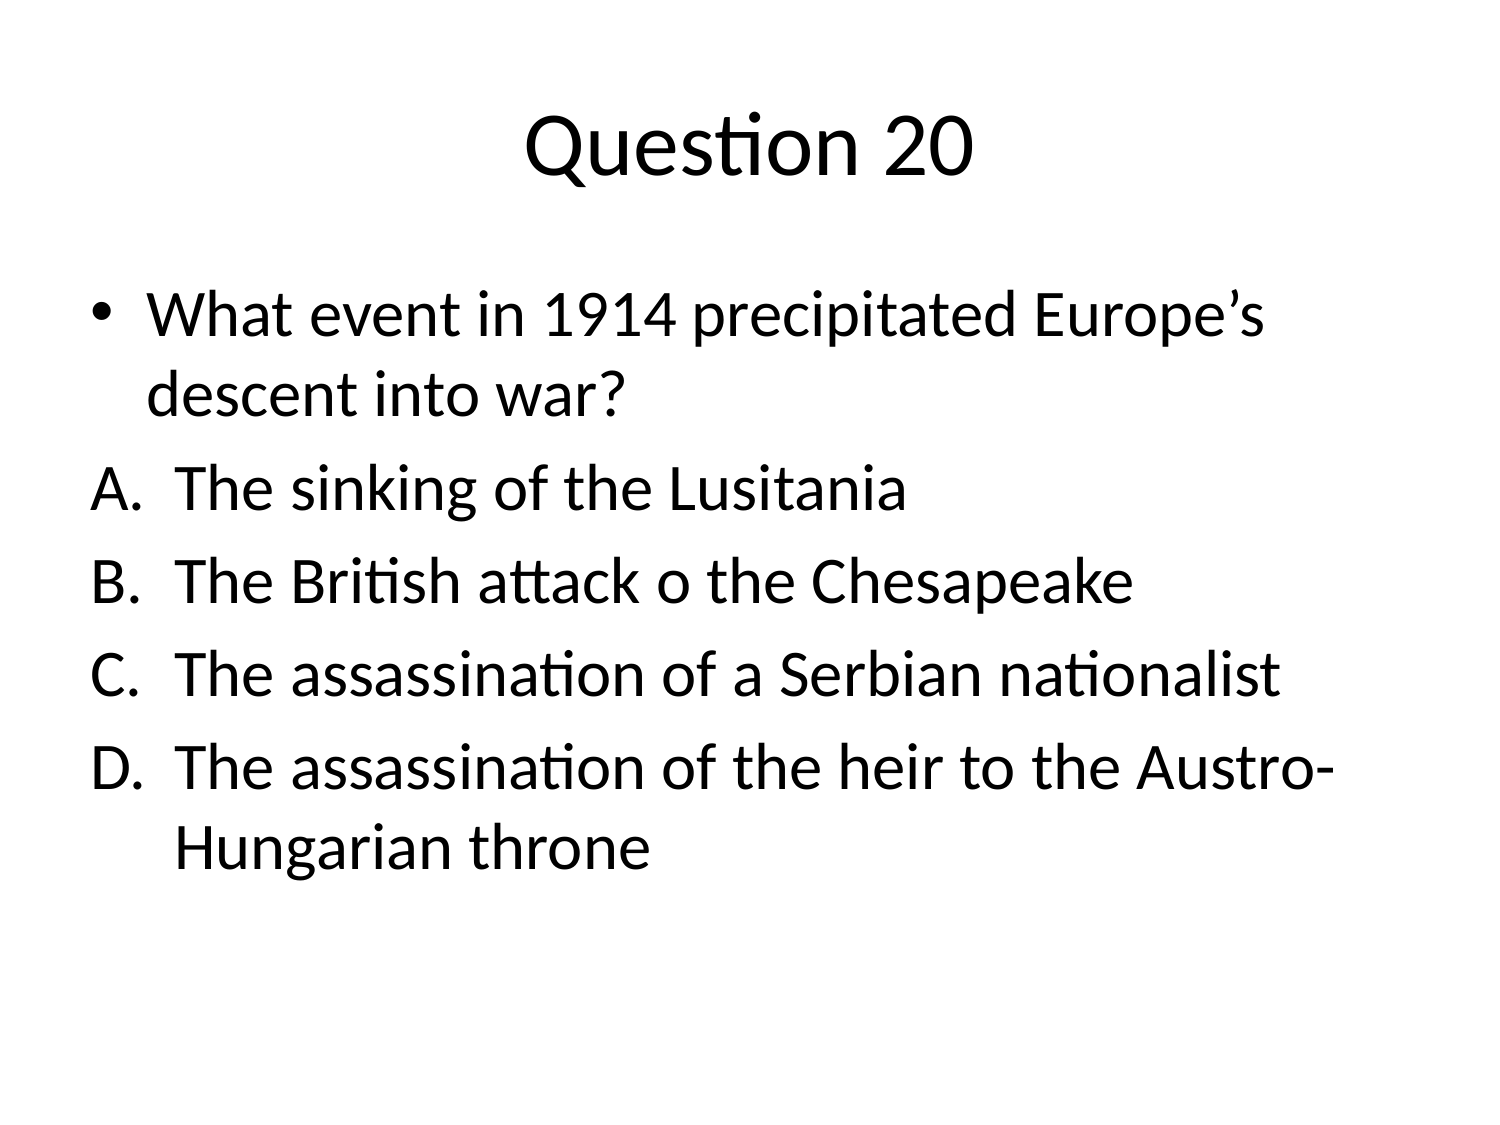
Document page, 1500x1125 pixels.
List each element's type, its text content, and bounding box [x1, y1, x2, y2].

list What event in 1914 precipitated Europe’s descent into war? The sinking of the Lusitania The British attack o the Chesapeake The assassination of a Serbian nationalist The assassination of the heir to the Austro-Hungarian throne [75, 262, 1425, 1005]
title Question 20 [75, 45, 1425, 233]
